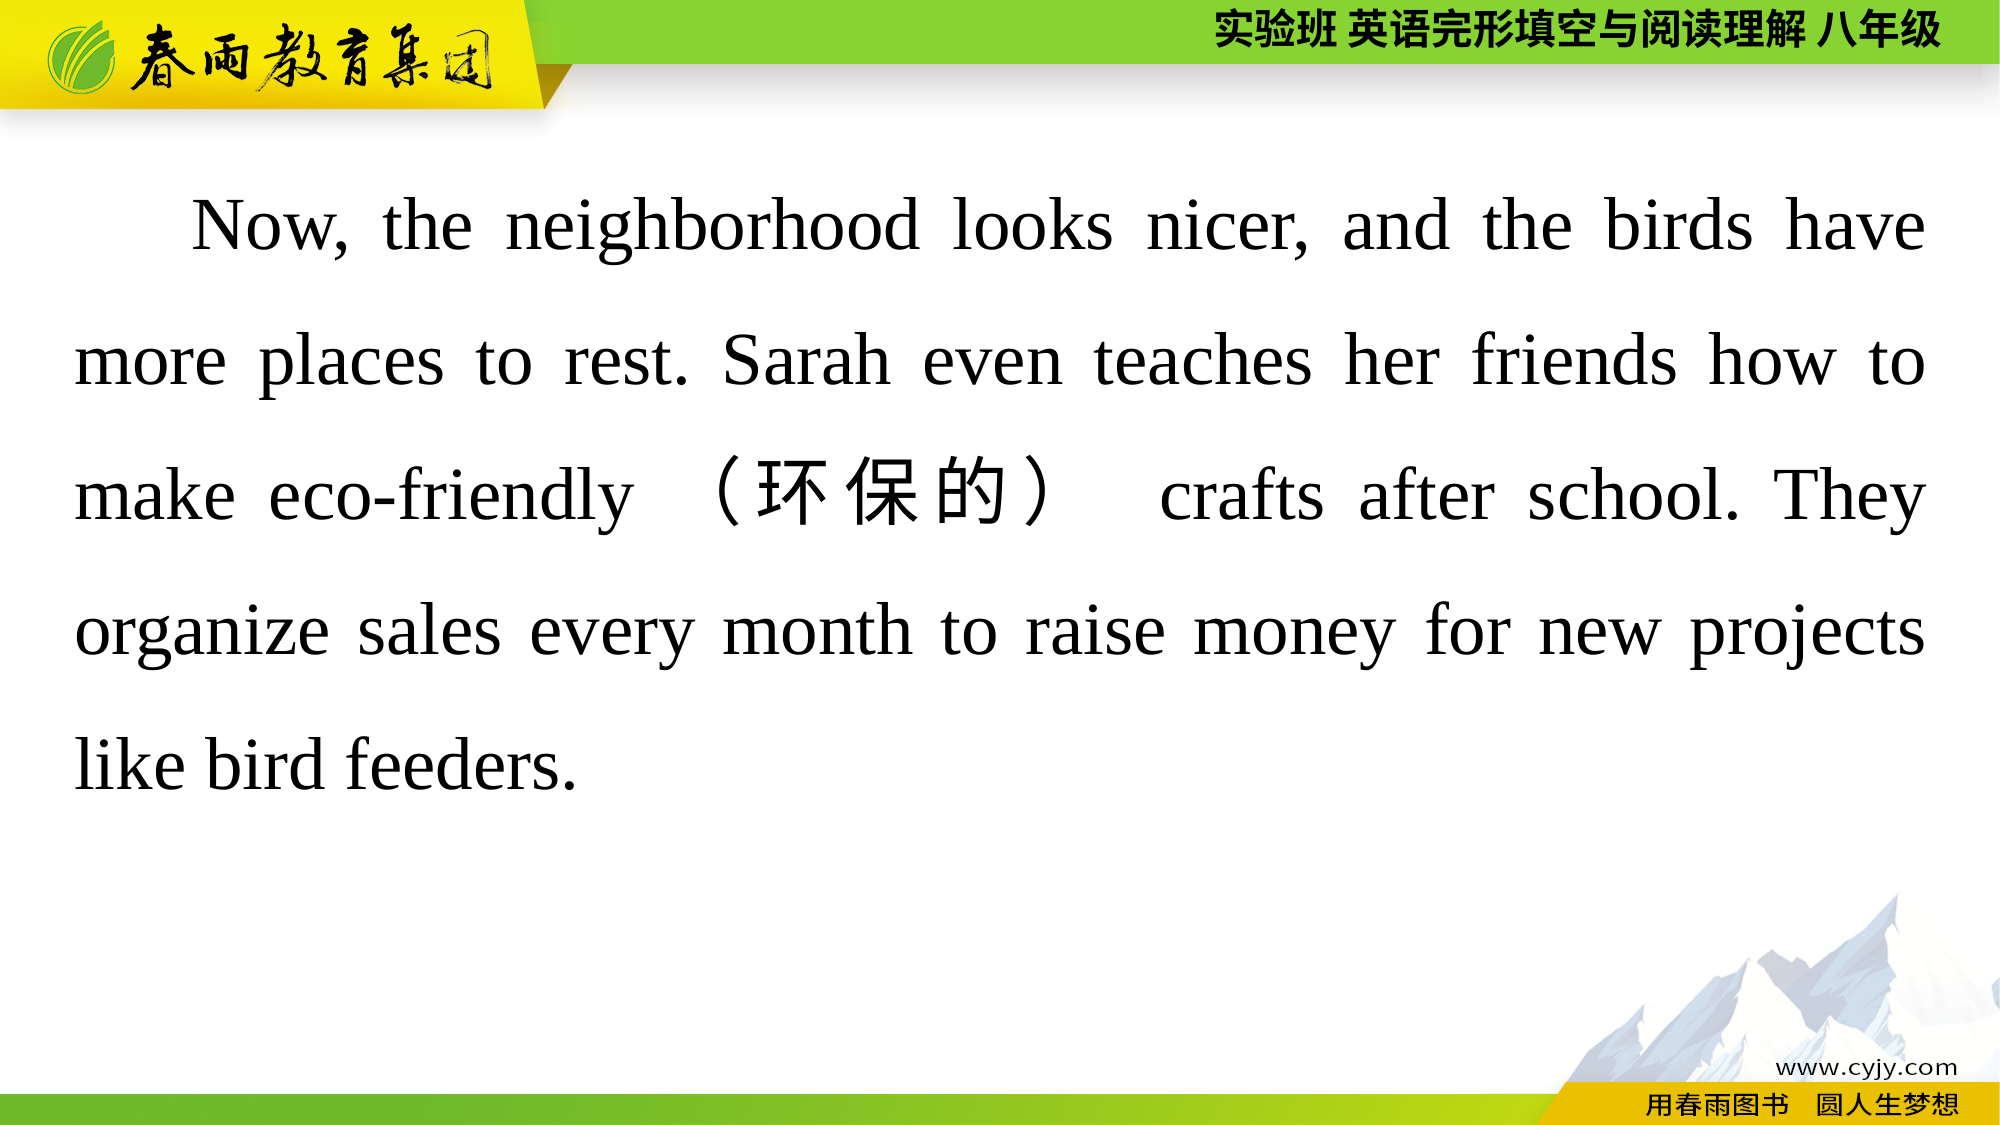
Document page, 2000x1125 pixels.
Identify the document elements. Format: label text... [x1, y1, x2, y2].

picture [0, 0, 2000, 1125]
list Now, the neighborhood looks nicer, and the birds have more places to rest. Sarah even teaches her friends how to make eco-friendly（环保的） crafts after school. They organize sales every month to raise money for new projects like bird feeders. [59, 122, 1944, 803]
